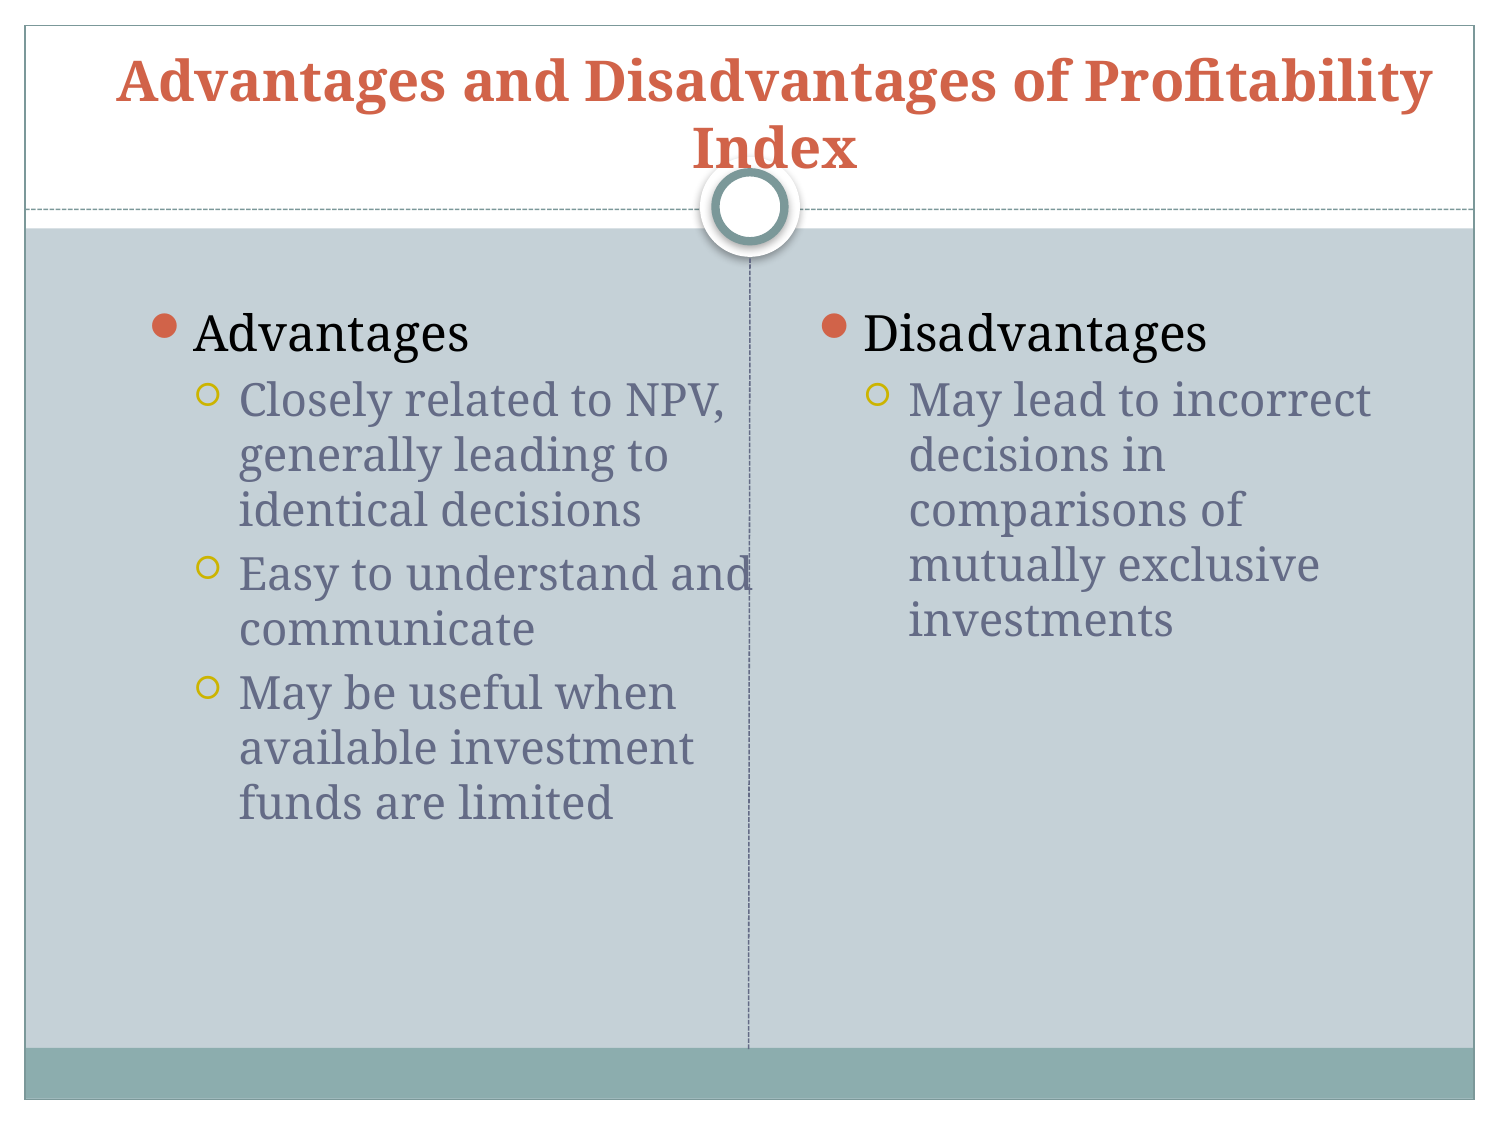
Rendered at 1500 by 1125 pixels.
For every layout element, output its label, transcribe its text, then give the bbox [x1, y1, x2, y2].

list Disadvantages May lead to incorrect decisions in comparisons of mutually exclusive investments [803, 294, 1450, 1038]
title Advantages and Disadvantages of Profitability Index [75, 37, 1475, 188]
list Advantages Closely related to NPV, generally leading to identical decisions Easy to understand and communicate May be useful when available investment funds are limited [133, 294, 780, 1038]
